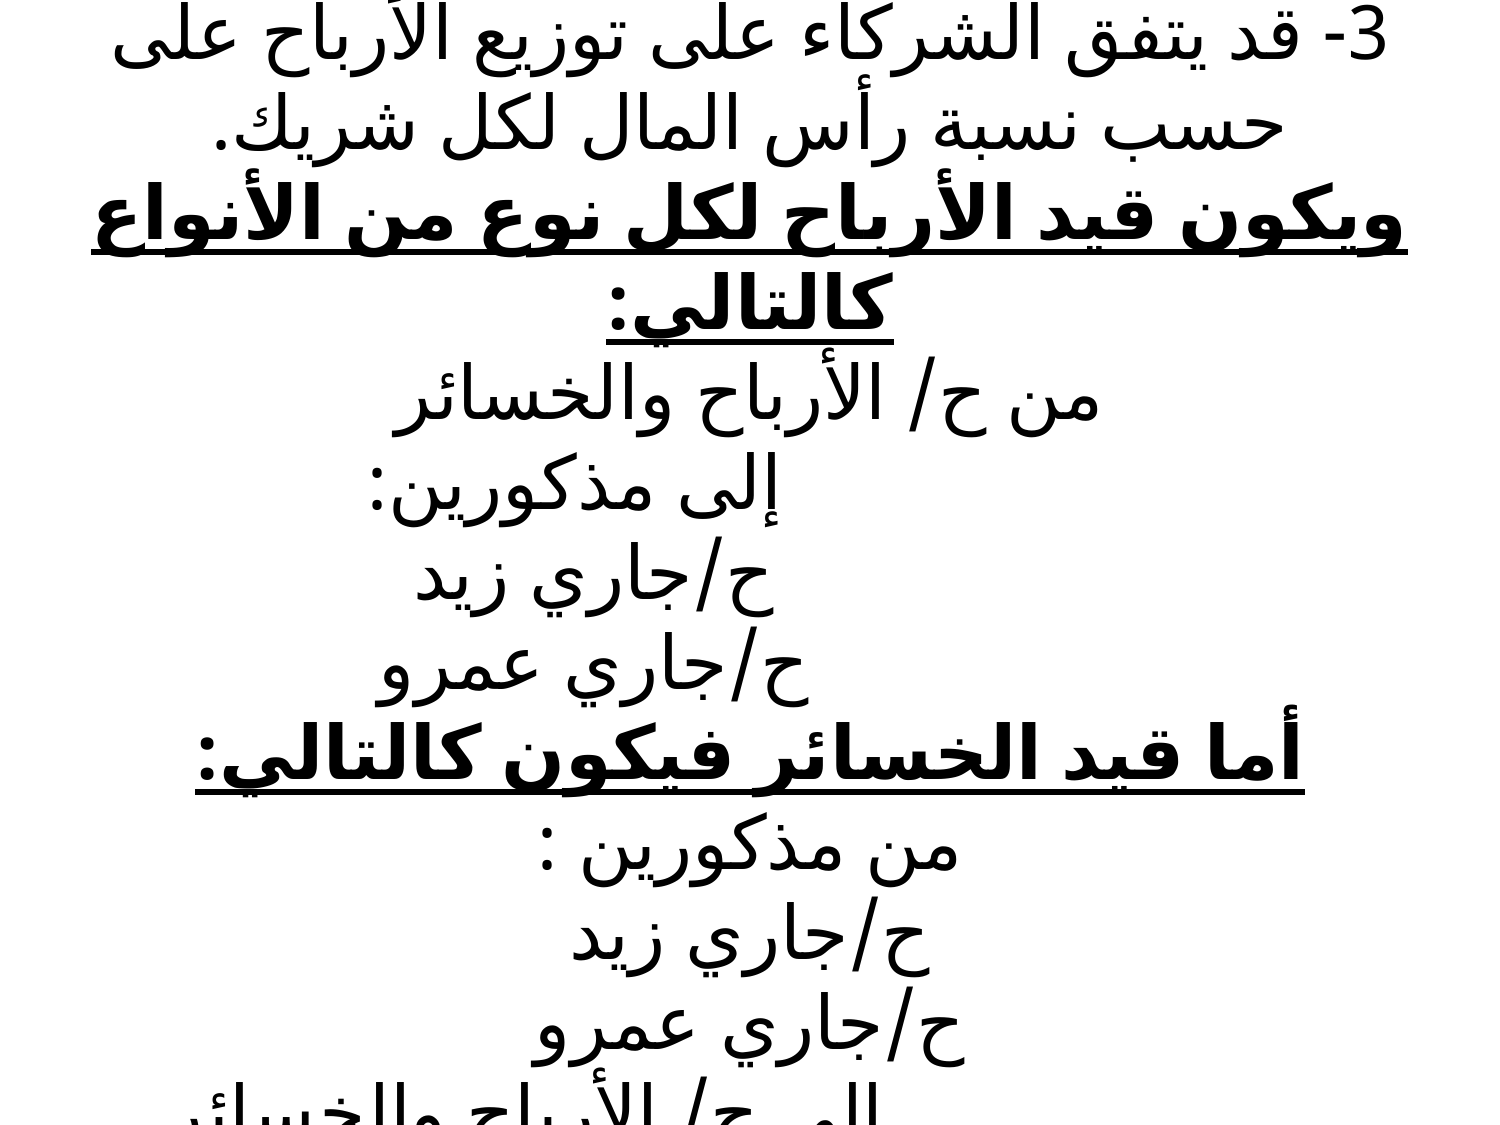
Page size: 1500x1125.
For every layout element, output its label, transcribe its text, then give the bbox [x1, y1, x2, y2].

title 3- قد يتفق الشركاء على توزيع الأرباح على حسب نسبة رأس المال لكل شريك. ويكون قيد الأرباح لكل نوع من الأنواع كالتالي: من ح/ الأرباح والخسائر إلى مذكورين: ح/جاري زيد ح/جاري عمرو أما قيد الخسائر فيكون كالتالي: من مذكورين : ح/جاري زيد ح/جاري عمرو إلى ح/ الأرباح والخسائر [75, 45, 1425, 1094]
